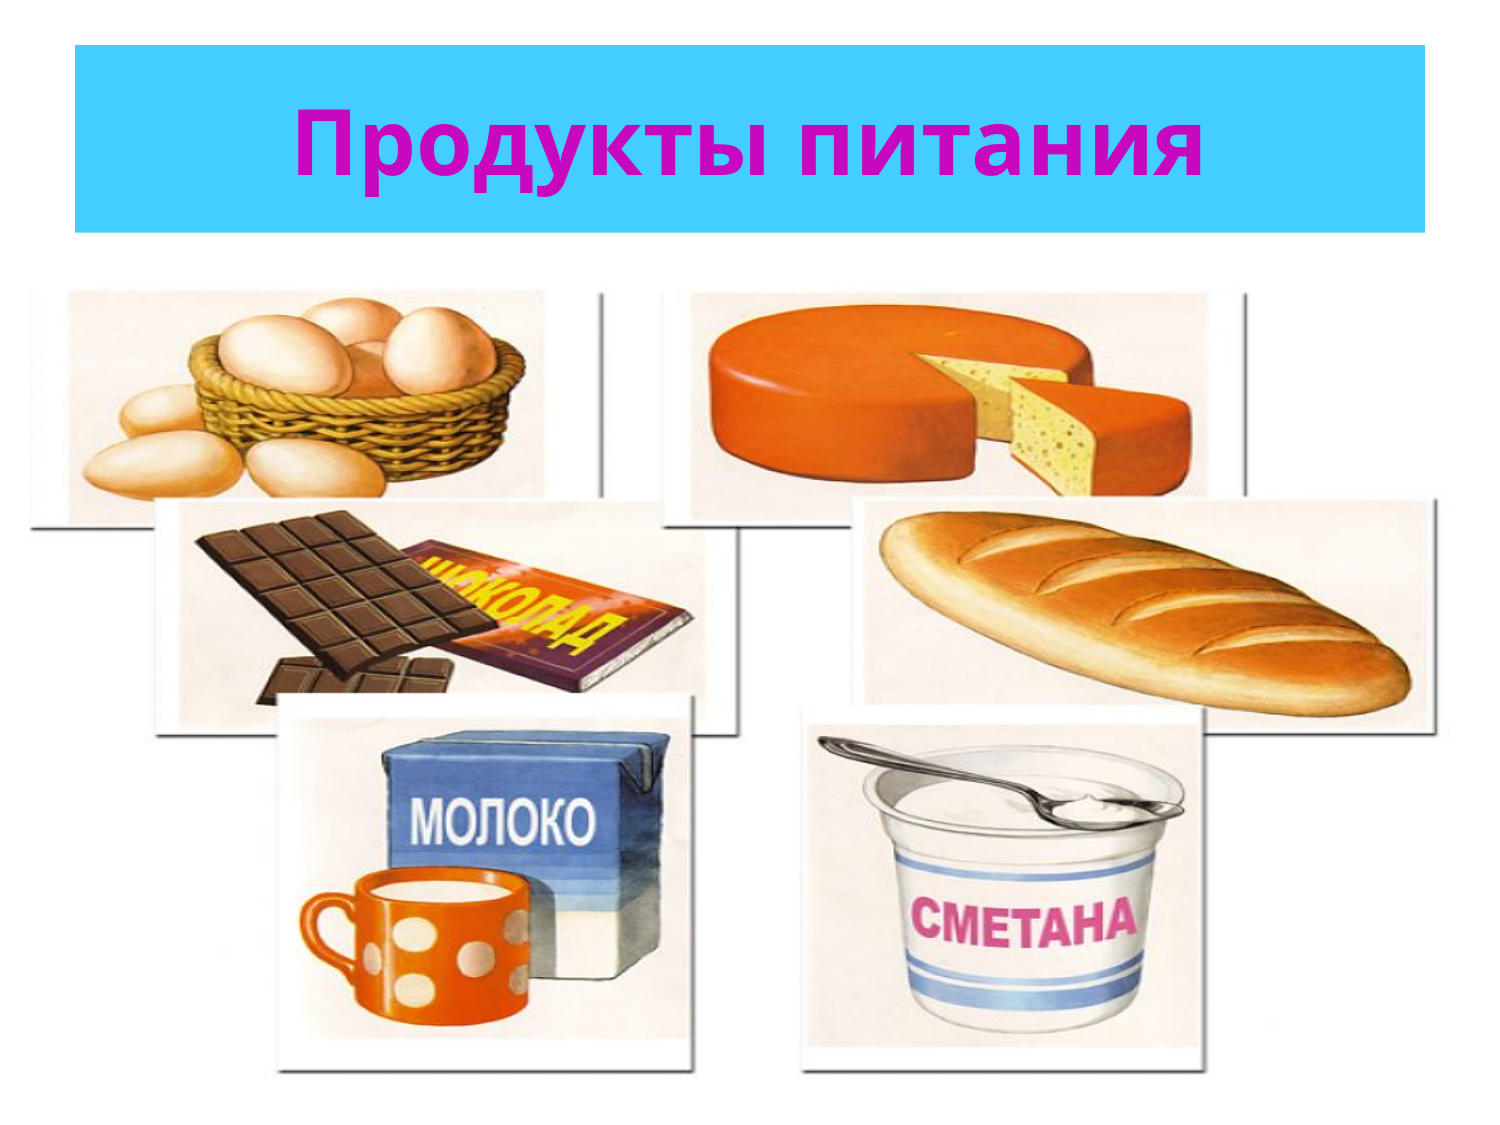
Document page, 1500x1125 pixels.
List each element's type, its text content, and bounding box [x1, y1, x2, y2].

title Продукты питания [75, 45, 1425, 233]
picture [29, 266, 1471, 1095]
